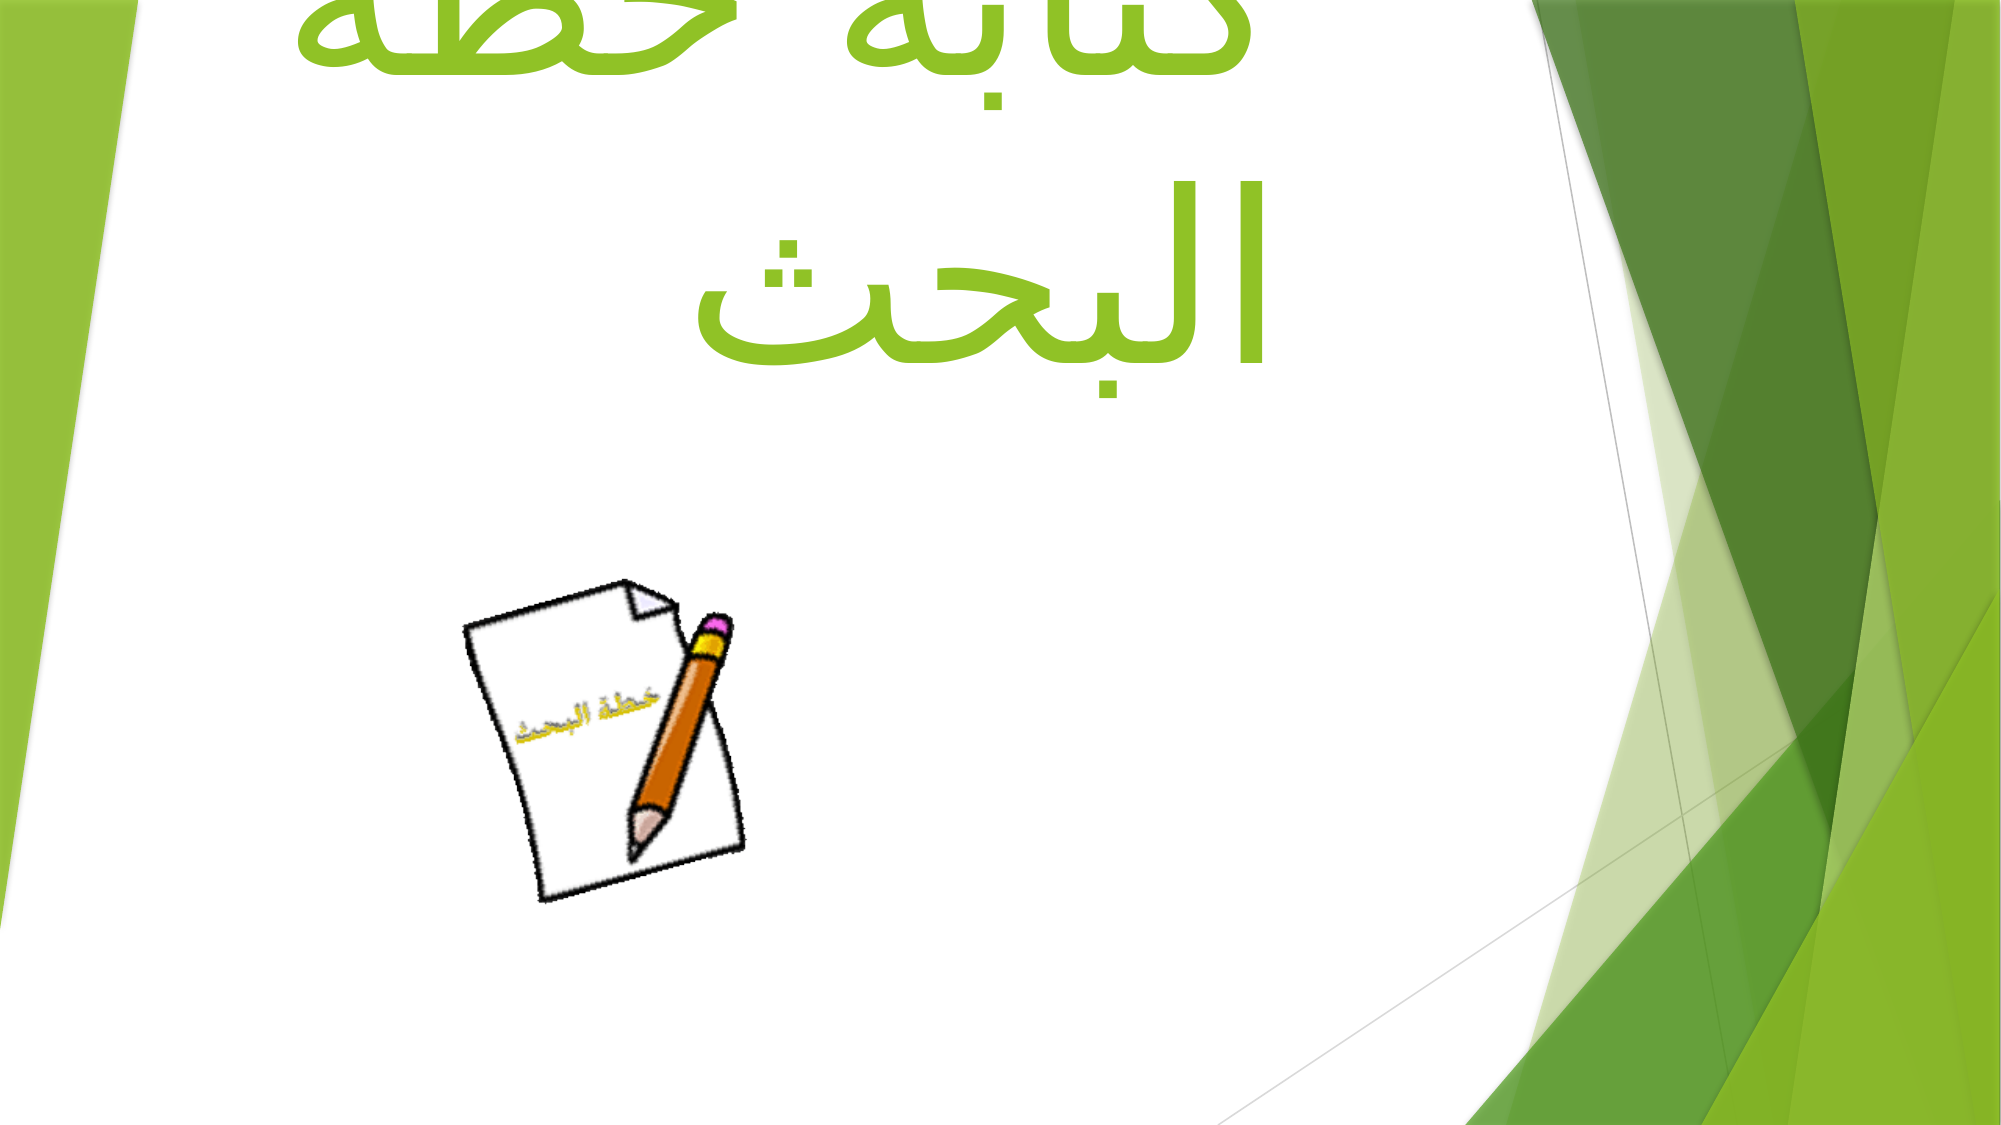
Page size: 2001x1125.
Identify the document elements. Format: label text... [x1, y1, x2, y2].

title كتابة خطة البحث [26, 148, 1301, 419]
picture [425, 548, 810, 933]
